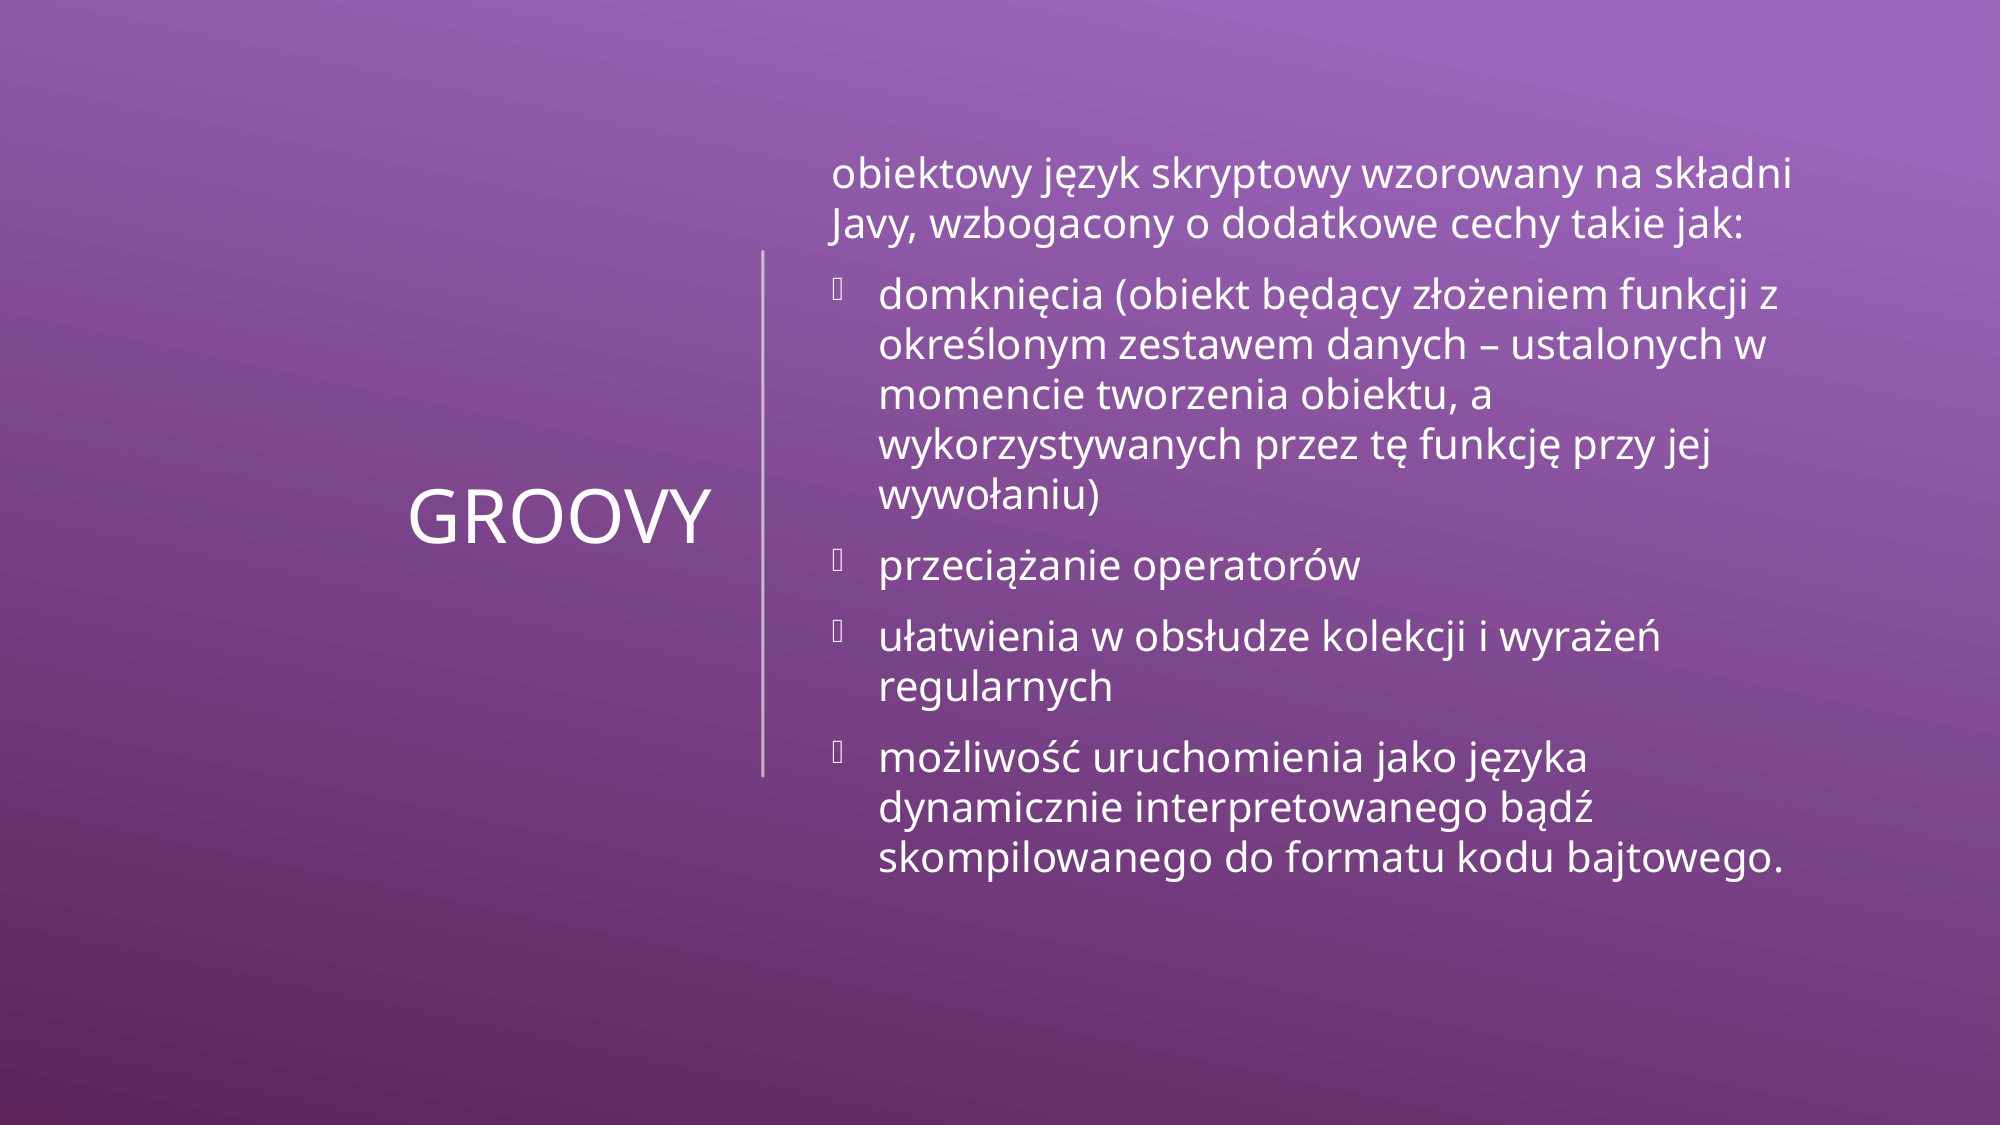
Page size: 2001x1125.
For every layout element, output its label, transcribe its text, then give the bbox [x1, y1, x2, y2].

text_box [0, 0, 2000, 1125]
list obiektowy język skryptowy wzorowany na składni Javy, wzbogacony o dodatkowe cechy takie jak: domknięcia (obiekt będący złożeniem funkcji z określonym zestawem danych – ustalonych w momencie tworzenia obiektu, a wykorzystywanych przez tę funkcję przy jej wywołaniu) przeciążanie operatorów ułatwienia w obsłudze kolekcji i wyrażeń regularnych możliwość uruchomienia jako języka dynamicznie interpretowanego bądź skompilowanego do formatu kodu bajtowego. [816, 112, 1849, 915]
title Groovy [112, 112, 727, 915]
